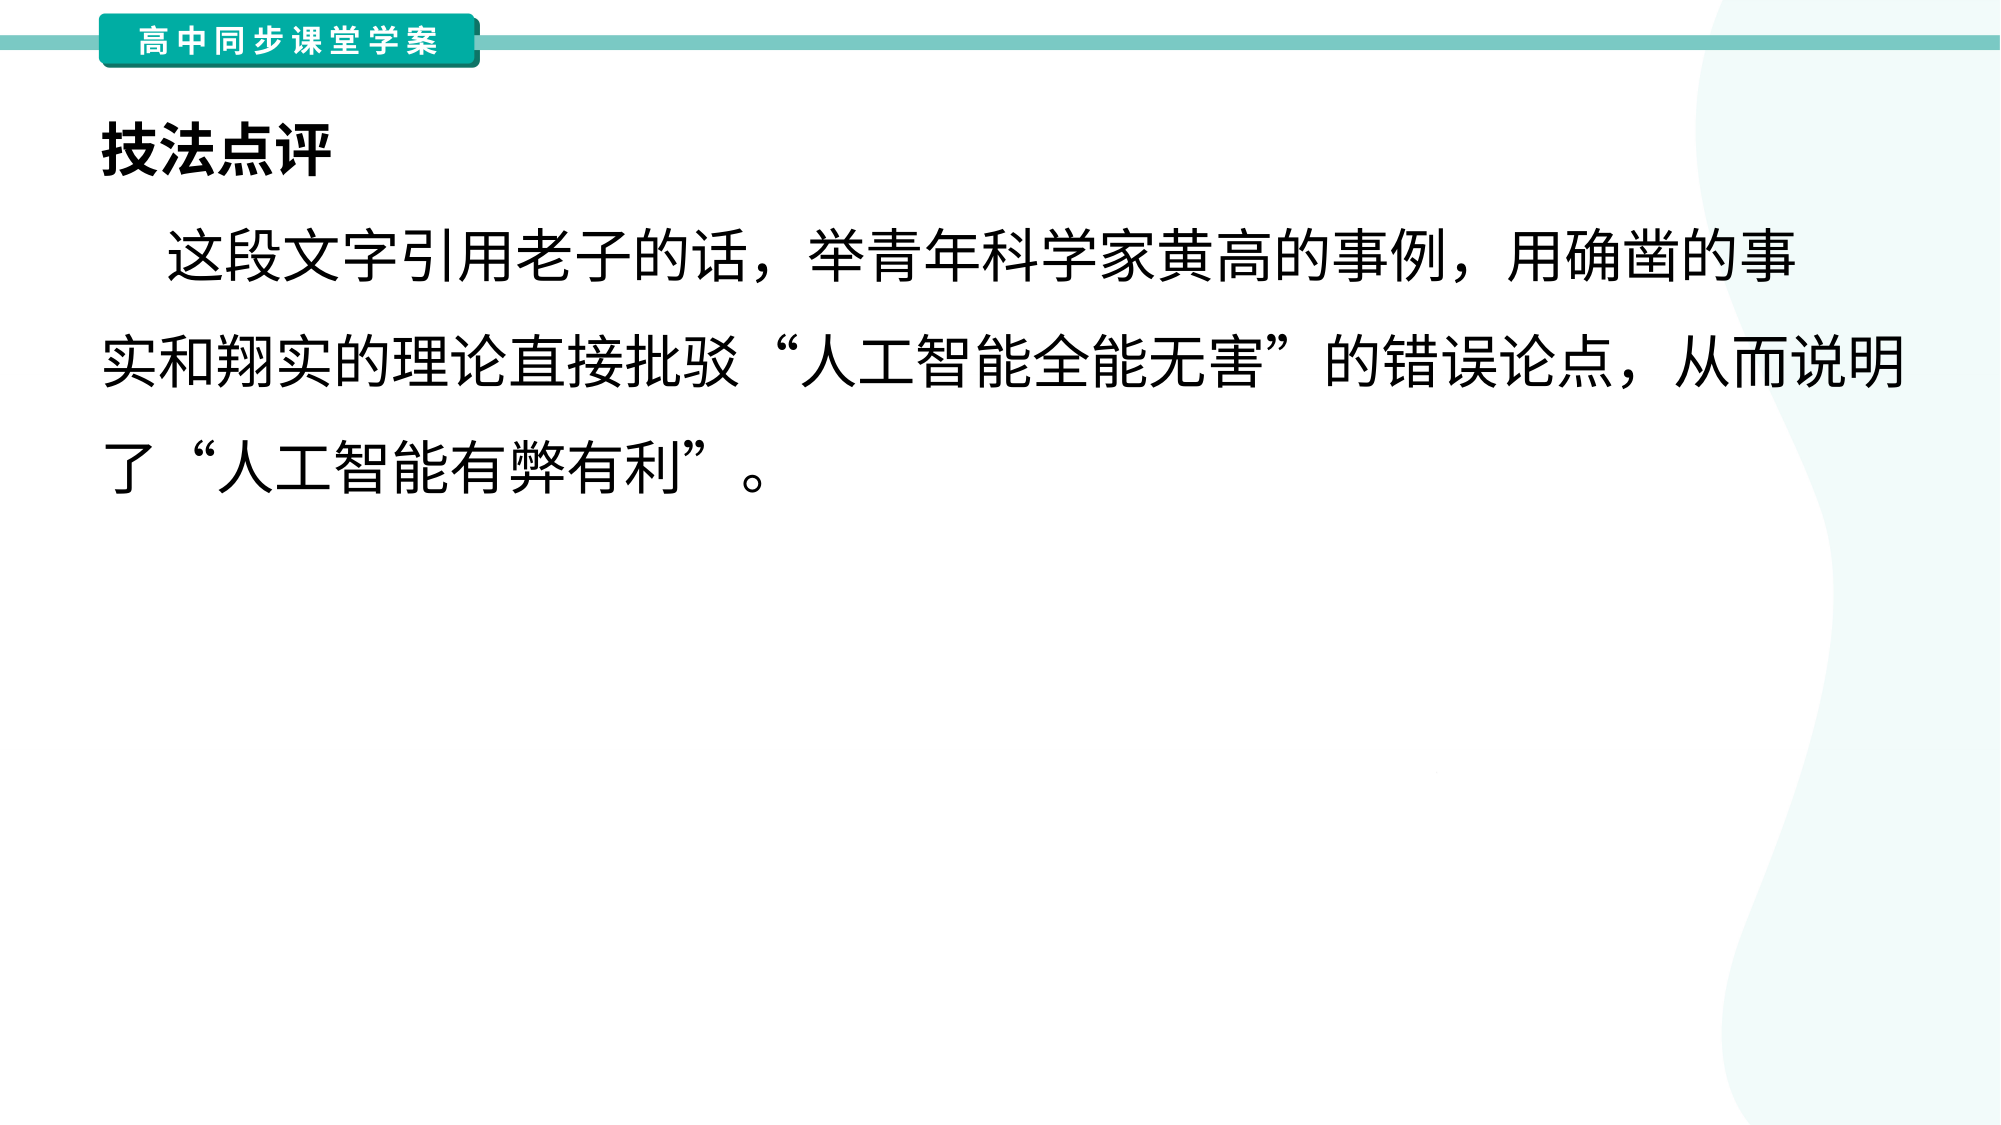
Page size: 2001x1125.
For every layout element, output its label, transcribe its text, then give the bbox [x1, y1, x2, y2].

picture [0, 0, 2000, 1125]
text_box 技法点评 这段文字引用老子的话，举青年科学家黄高的事例，用确凿的事 实和翔实的理论直接批驳“人工智能全能无害”的错误论点，从而说明 了“人工智能有弊有利”。 [100, 76, 1899, 502]
